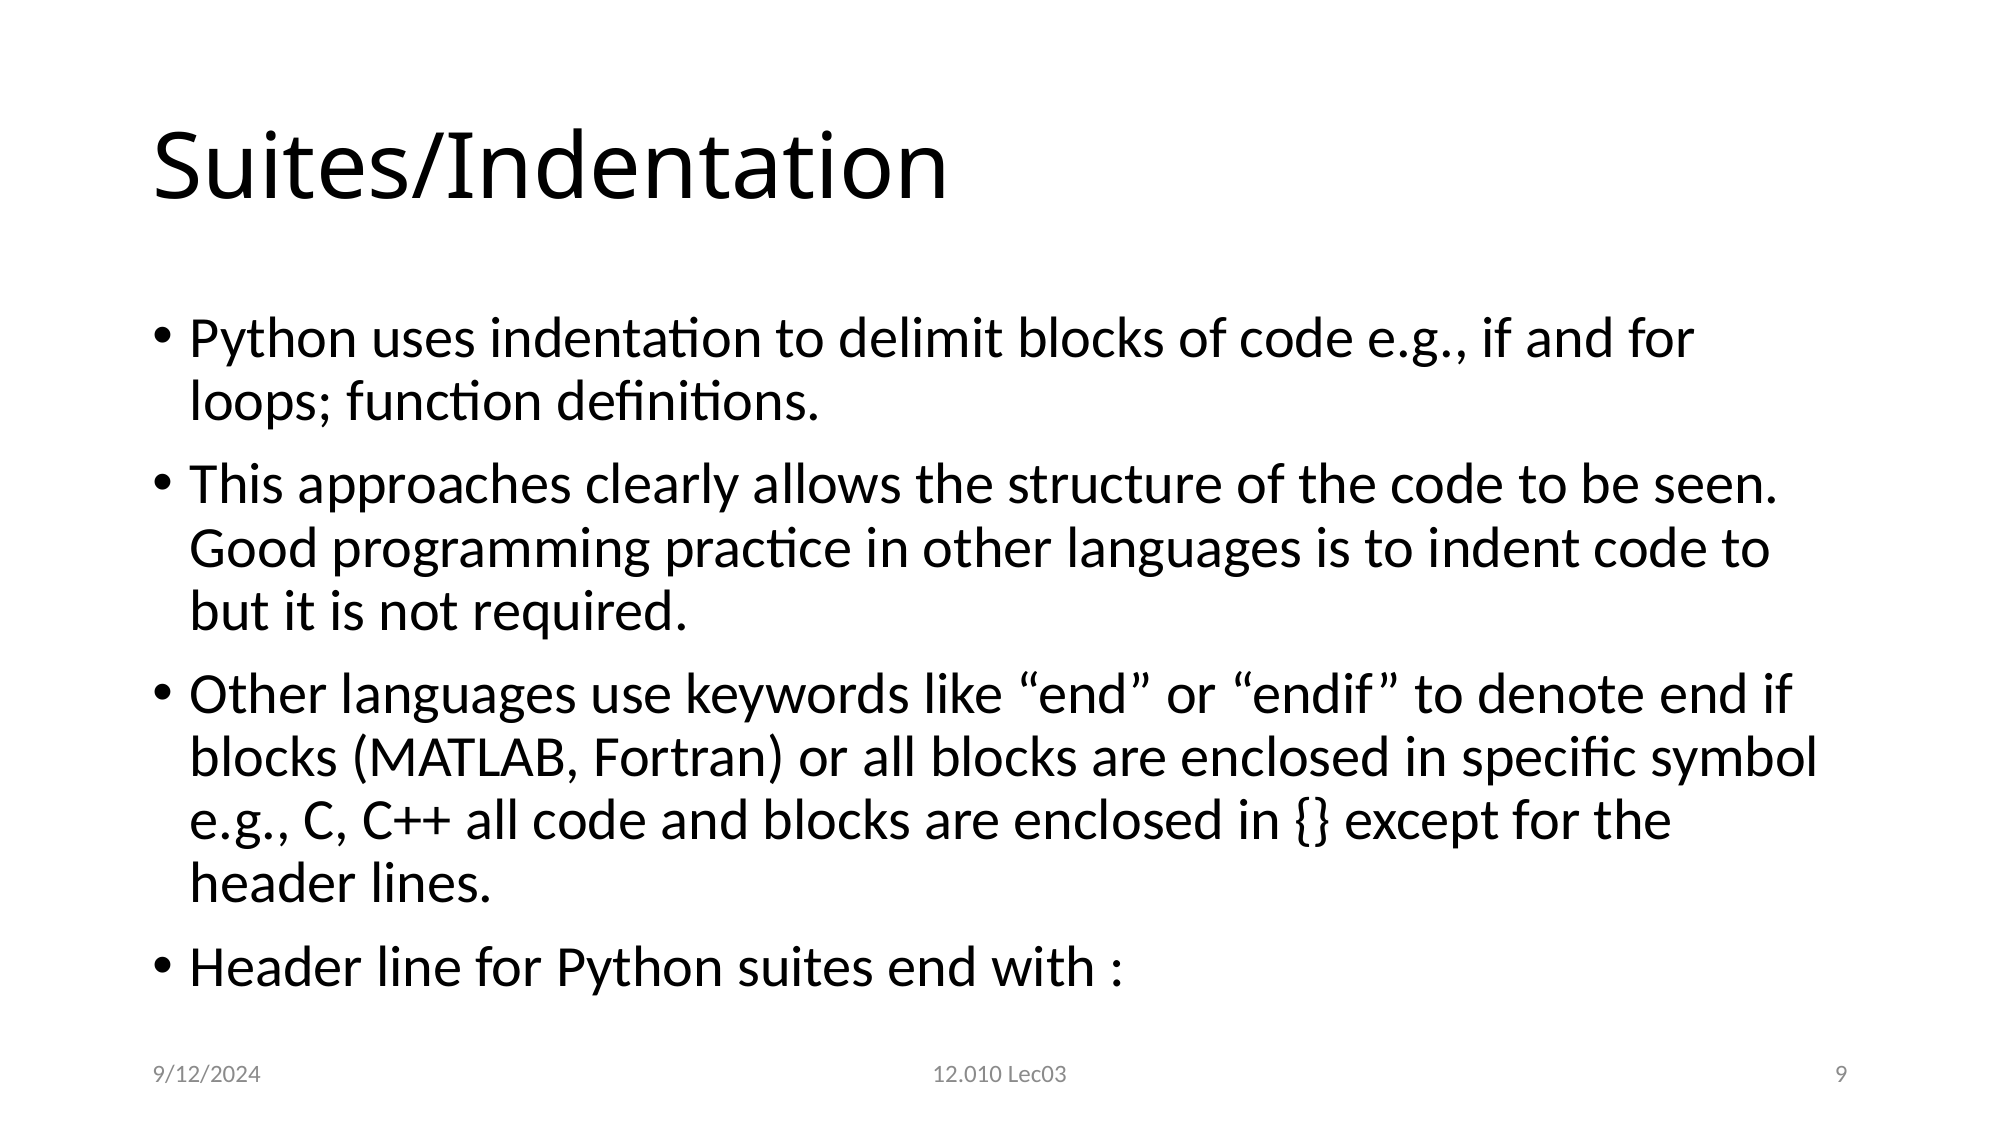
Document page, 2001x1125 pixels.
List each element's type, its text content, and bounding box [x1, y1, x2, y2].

list Python uses indentation to delimit blocks of code e.g., if and for loops; function definitions. This approaches clearly allows the structure of the code to be seen. Good programming practice in other languages is to indent code to but it is not required. Other languages use keywords like “end” or “endif” to denote end if blocks (MATLAB, Fortran) or all blocks are enclosed in specific symbol e.g., C, C++ all code and blocks are enclosed in {} except for the header lines. Header line for Python suites end with : [137, 299, 1863, 1014]
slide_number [137, 1042, 588, 1103]
title Suites/Indentation [137, 59, 1863, 278]
slide_number 9 [1412, 1042, 1863, 1103]
footer 12.010 Lec03 [662, 1042, 1338, 1103]
